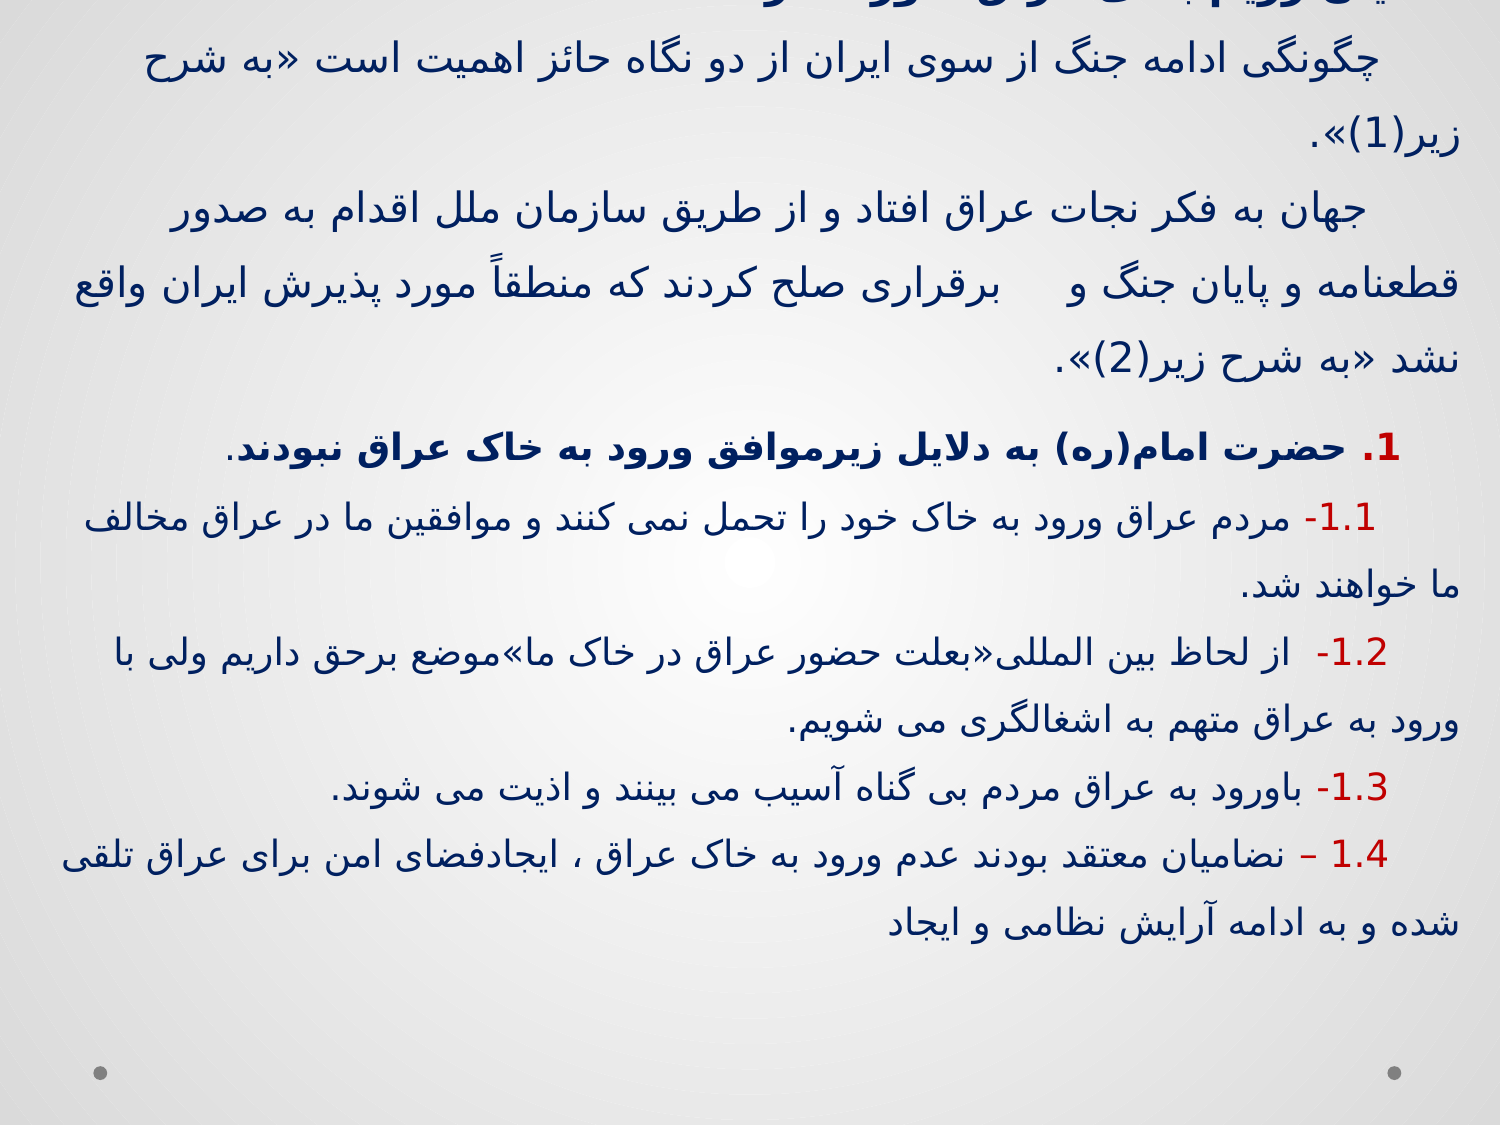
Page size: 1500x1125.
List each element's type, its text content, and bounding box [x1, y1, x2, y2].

title آزادسازی خرمشهر ، در عین ناباوری عراق و حیرت جهانی و بخصوص حامیان رژیم بعثی عراق صورت گرفت . چگونگی ادامه جنگ از سوی ایران از دو نگاه حائز اهمیت است «به شرح زیر(1)». جهان به فکر نجات عراق افتاد و از طریق سازمان ملل اقدام به صدور قطعنامه و پایان جنگ و برقراری صلح کردند که منطقاً مورد پذیرش ایران واقع نشد «به شرح زیر(2)». 1. حضرت امام(ره) به دلایل زیرموافق ورود به خاک عراق نبودند. 1.1- مردم عراق ورود به خاک خود را تحمل نمی کنند و موافقین ما در عراق مخالف ما خواهند شد. 1.2- از لحاظ بین المللی«بعلت حضور عراق در خاک ما»موضع برحق داریم ولی با ورود به عراق متهم به اشغالگری می شویم. 1.3- باورود به عراق مردم بی گناه آسیب می بینند و اذیت می شوند. 1.4 – نضامیان معتقد بودند عدم ورود به خاک عراق ، ایجادفضای امن برای عراق تلقی شده و به ادامه آرایش نظامی و ایجاد [41, 0, 1477, 951]
